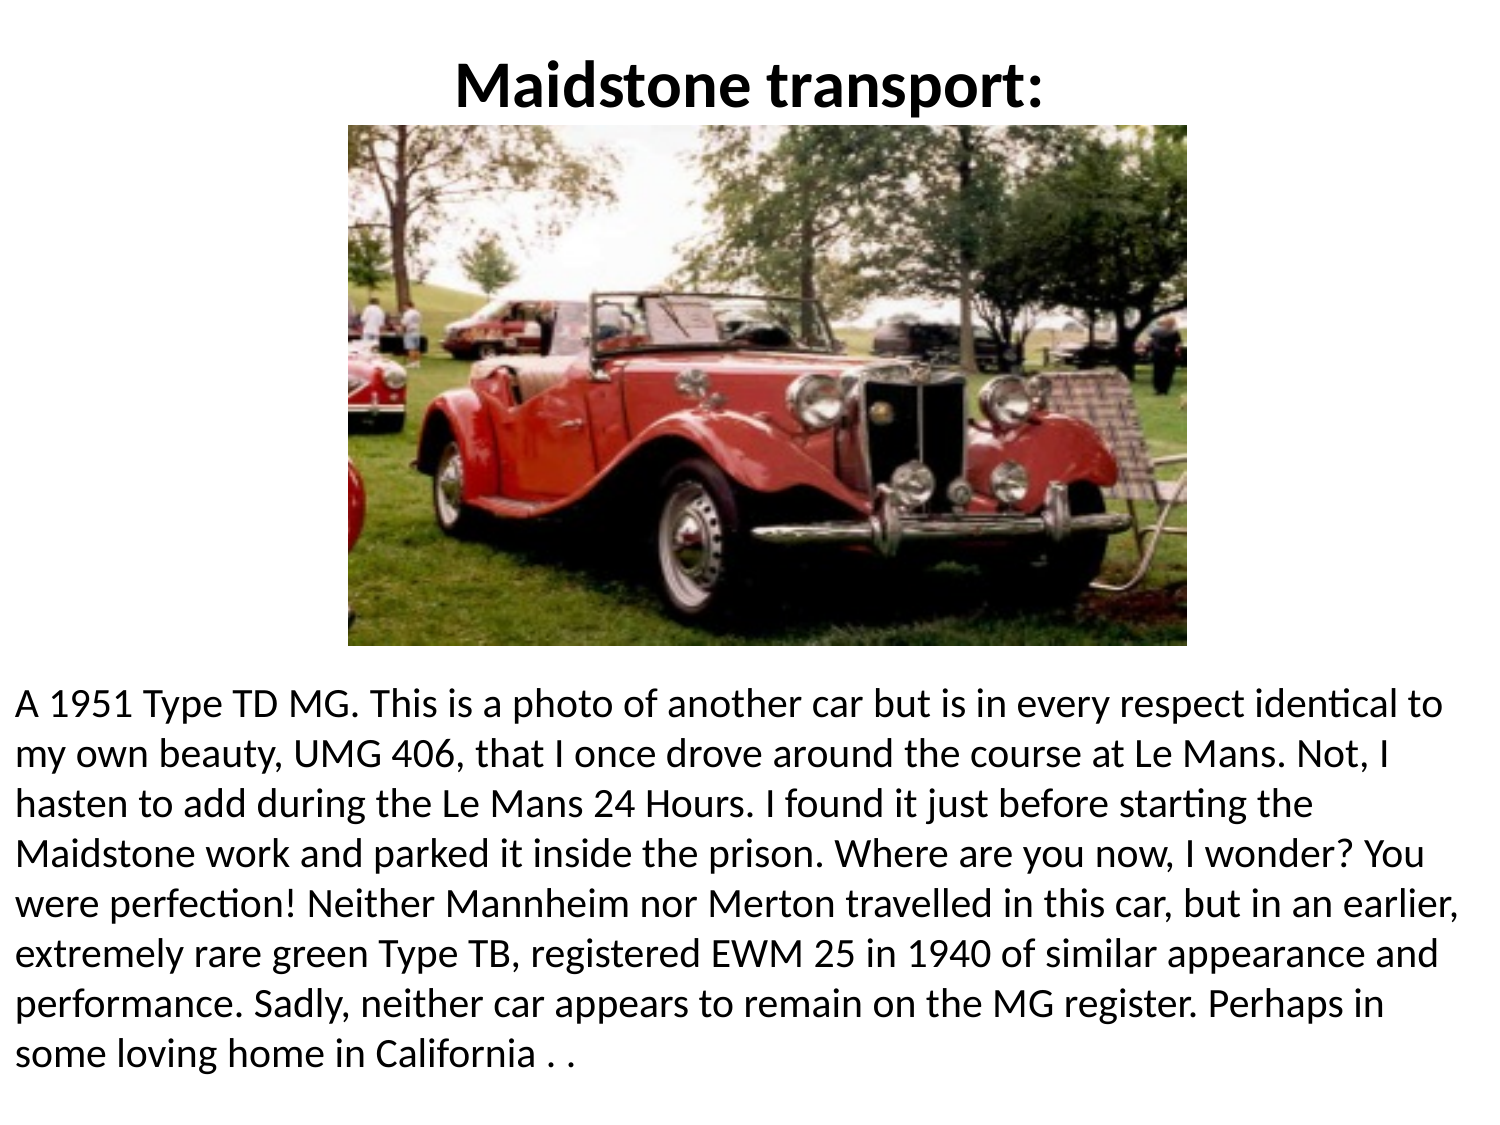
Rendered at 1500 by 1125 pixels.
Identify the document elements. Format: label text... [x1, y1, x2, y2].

picture [347, 125, 1188, 646]
title Maidstone transport: [75, 0, 1425, 161]
text_box A 1951 Type TD MG. This is a photo of another car but is in every respect identical to my own beauty, UMG 406, that I once drove around the course at Le Mans. Not, I hasten to add during the Le Mans 24 Hours. I found it just before starting the Maidstone work and parked it inside the prison. Where are you now, I wonder? You were perfection! Neither Mannheim nor Merton travelled in this car, but in an earlier, extremely rare green Type TB, registered EWM 25 in 1940 of similar appearance and performance. Sadly, neither car appears to remain on the MG register. Perhaps in some loving home in California . . [0, 668, 1500, 1084]
